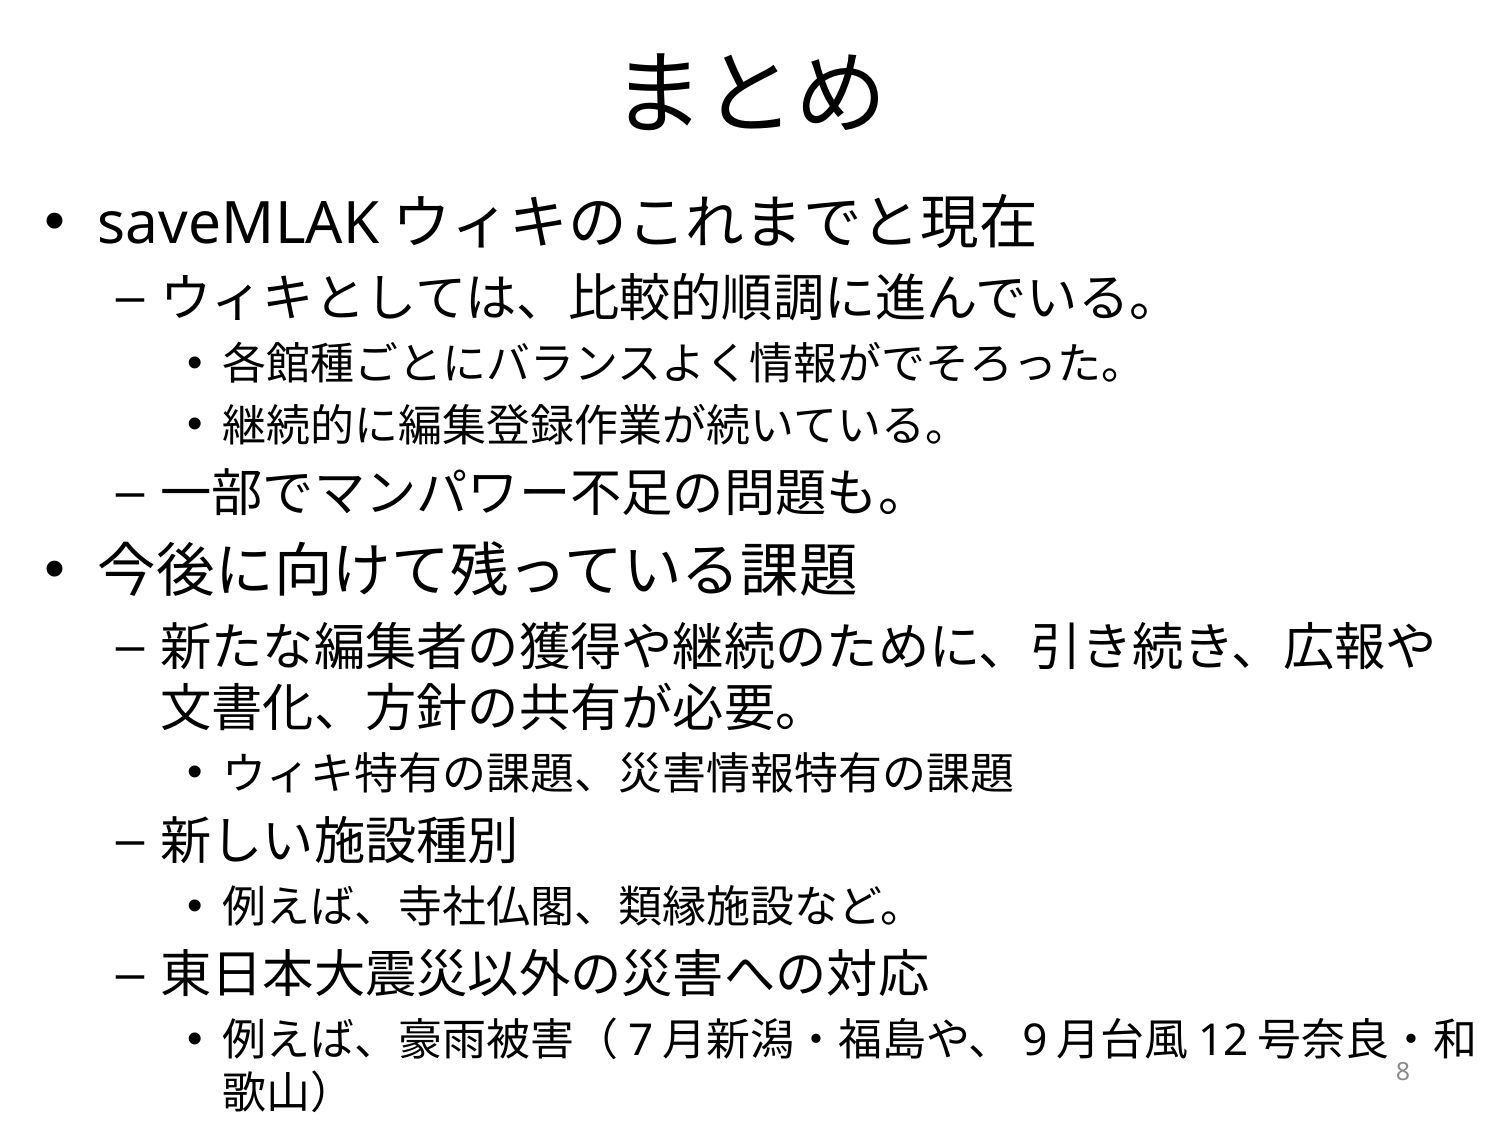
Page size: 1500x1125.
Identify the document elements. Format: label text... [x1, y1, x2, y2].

list saveMLAKウィキのこれまでと現在 ウィキとしては、比較的順調に進んでいる。 各館種ごとにバランスよく情報がでそろった。 継続的に編集登録作業が続いている。 一部でマンパワー不足の問題も。 今後に向けて残っている課題 新たな編集者の獲得や継続のために、引き続き、広報や文書化、方針の共有が必要。 ウィキ特有の課題、災害情報特有の課題 新しい施設種別 例えば、寺社仏閣、類縁施設など。 東日本大震災以外の災害への対応 例えば、豪雨被害（7月新潟・福島や、9月台風12号奈良・和歌山） [29, 177, 1500, 1125]
title まとめ [75, 0, 1425, 177]
slide_number 8 [1074, 1042, 1425, 1103]
